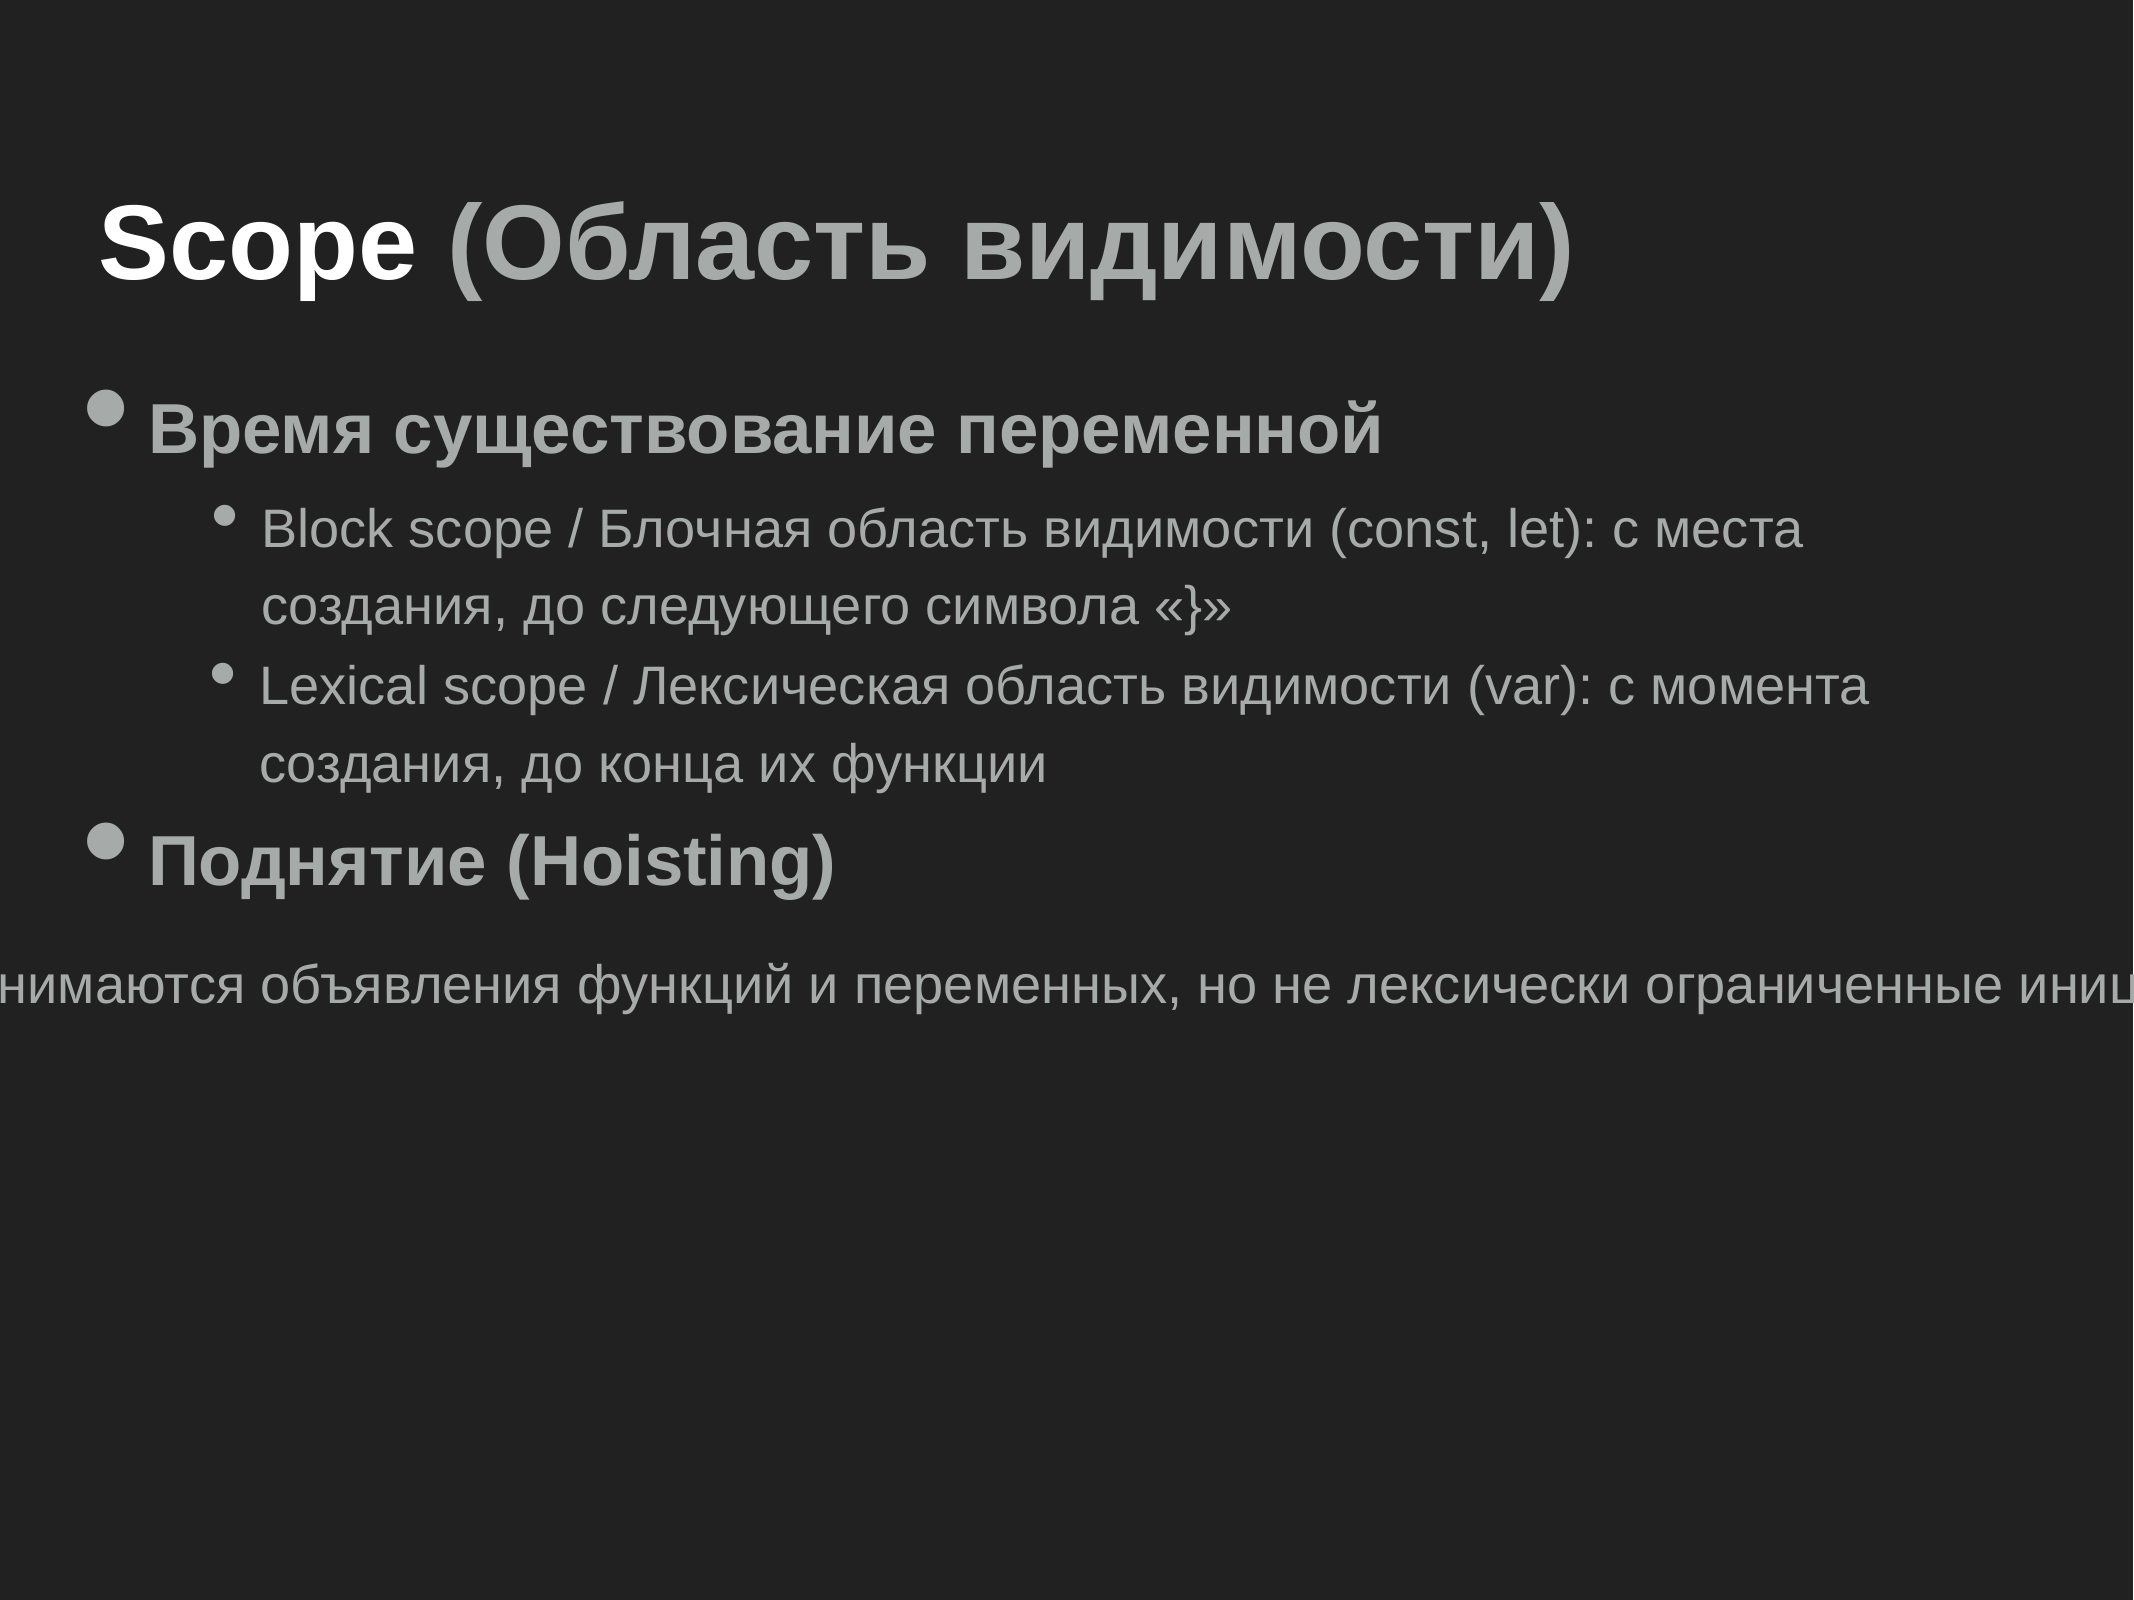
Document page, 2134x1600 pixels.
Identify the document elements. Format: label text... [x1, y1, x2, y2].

text_box Поднимаются объявления функций и переменных, но не лексически ограниченные инициализации [0, 927, 2134, 1023]
text_box Поднятие (Hoisting) [74, 806, 1801, 909]
text_box Block scope / Блочная область видимости (const, let): с места создания, до следующего символа «}» [202, 471, 2030, 645]
text_box Lexical scope / Лексическая область видимости (var): с момента создания, до конца их функции [201, 629, 2032, 802]
text_box Время существование переменной [74, 374, 1801, 476]
text_box Scope (Область видимости) [90, 165, 1585, 310]
